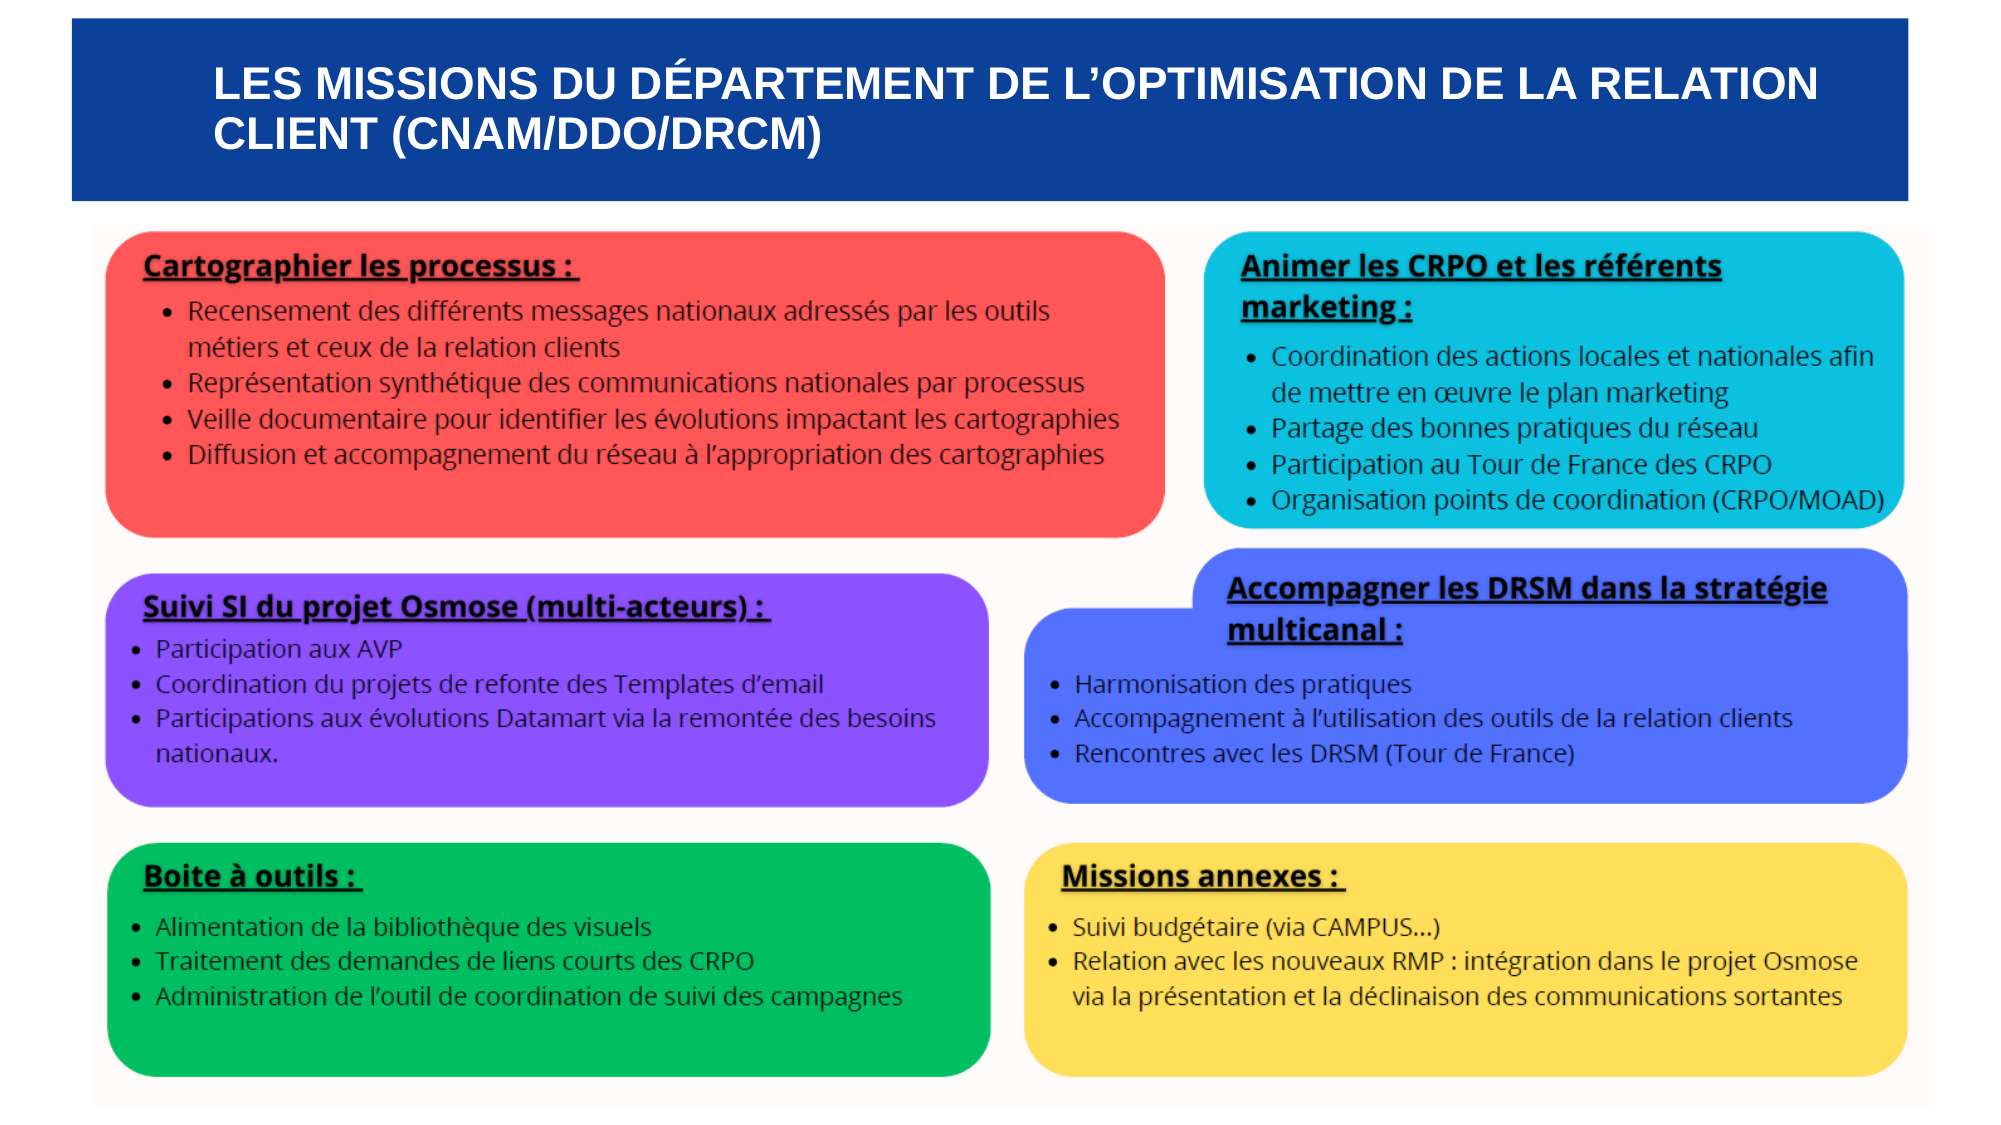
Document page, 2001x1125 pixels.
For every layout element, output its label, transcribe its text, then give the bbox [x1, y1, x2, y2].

title Les missions du département de l’optimisation de la relation client (CNAM/DDO/DRCM) [71, 18, 1909, 202]
picture [91, 225, 1935, 1125]
